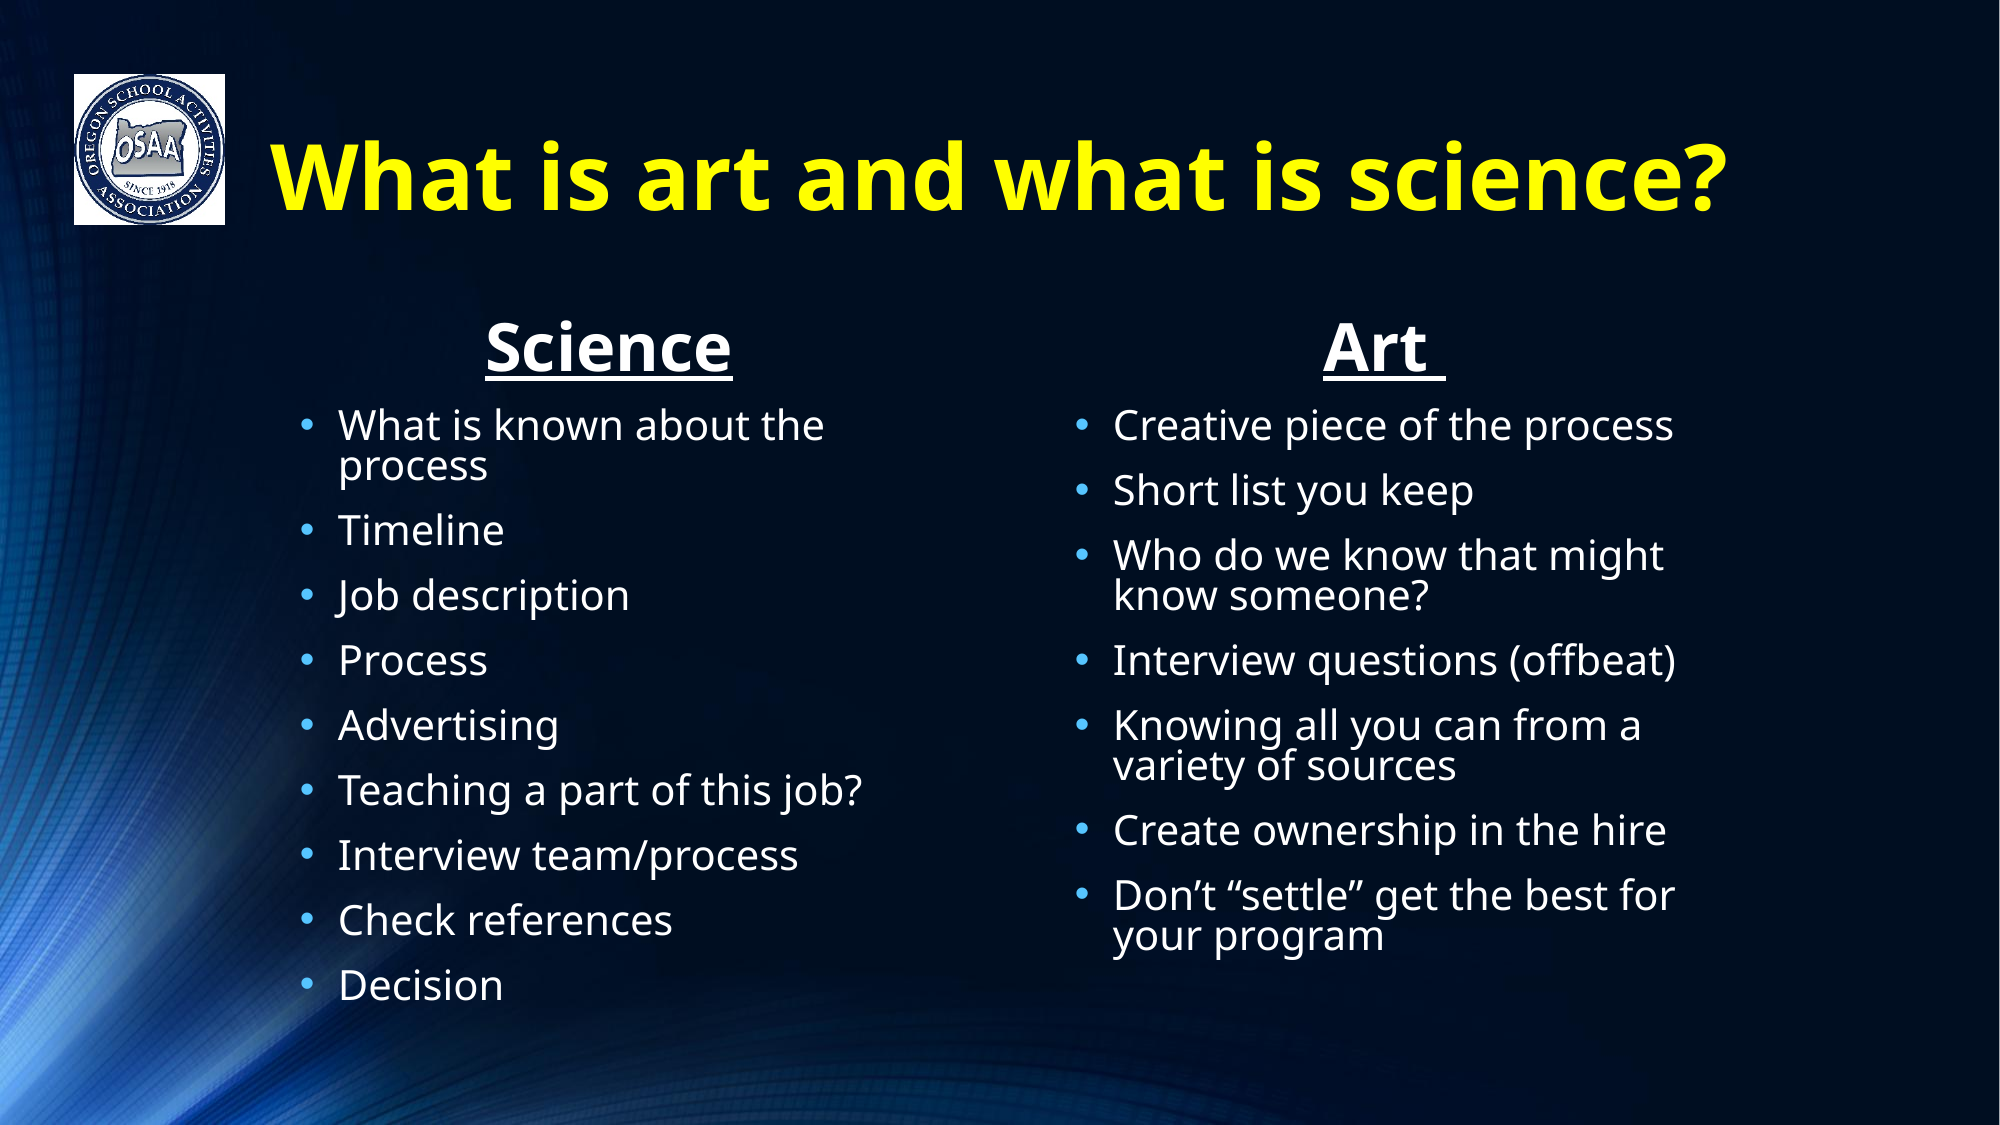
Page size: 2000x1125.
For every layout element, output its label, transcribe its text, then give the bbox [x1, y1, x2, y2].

title What is art and what is science? [249, 62, 1750, 238]
picture [0, 0, 2000, 1125]
list Science What is known about the process Timeline Job description Process Advertising Teaching a part of this job? Interview team/process Check references Decision [246, 312, 972, 988]
list Art Creative piece of the process Short list you keep Who do we know that might know someone? Interview questions (offbeat) Knowing all you can from a variety of sources Create ownership in the hire Don’t “settle” get the best for your program [1021, 312, 1747, 988]
